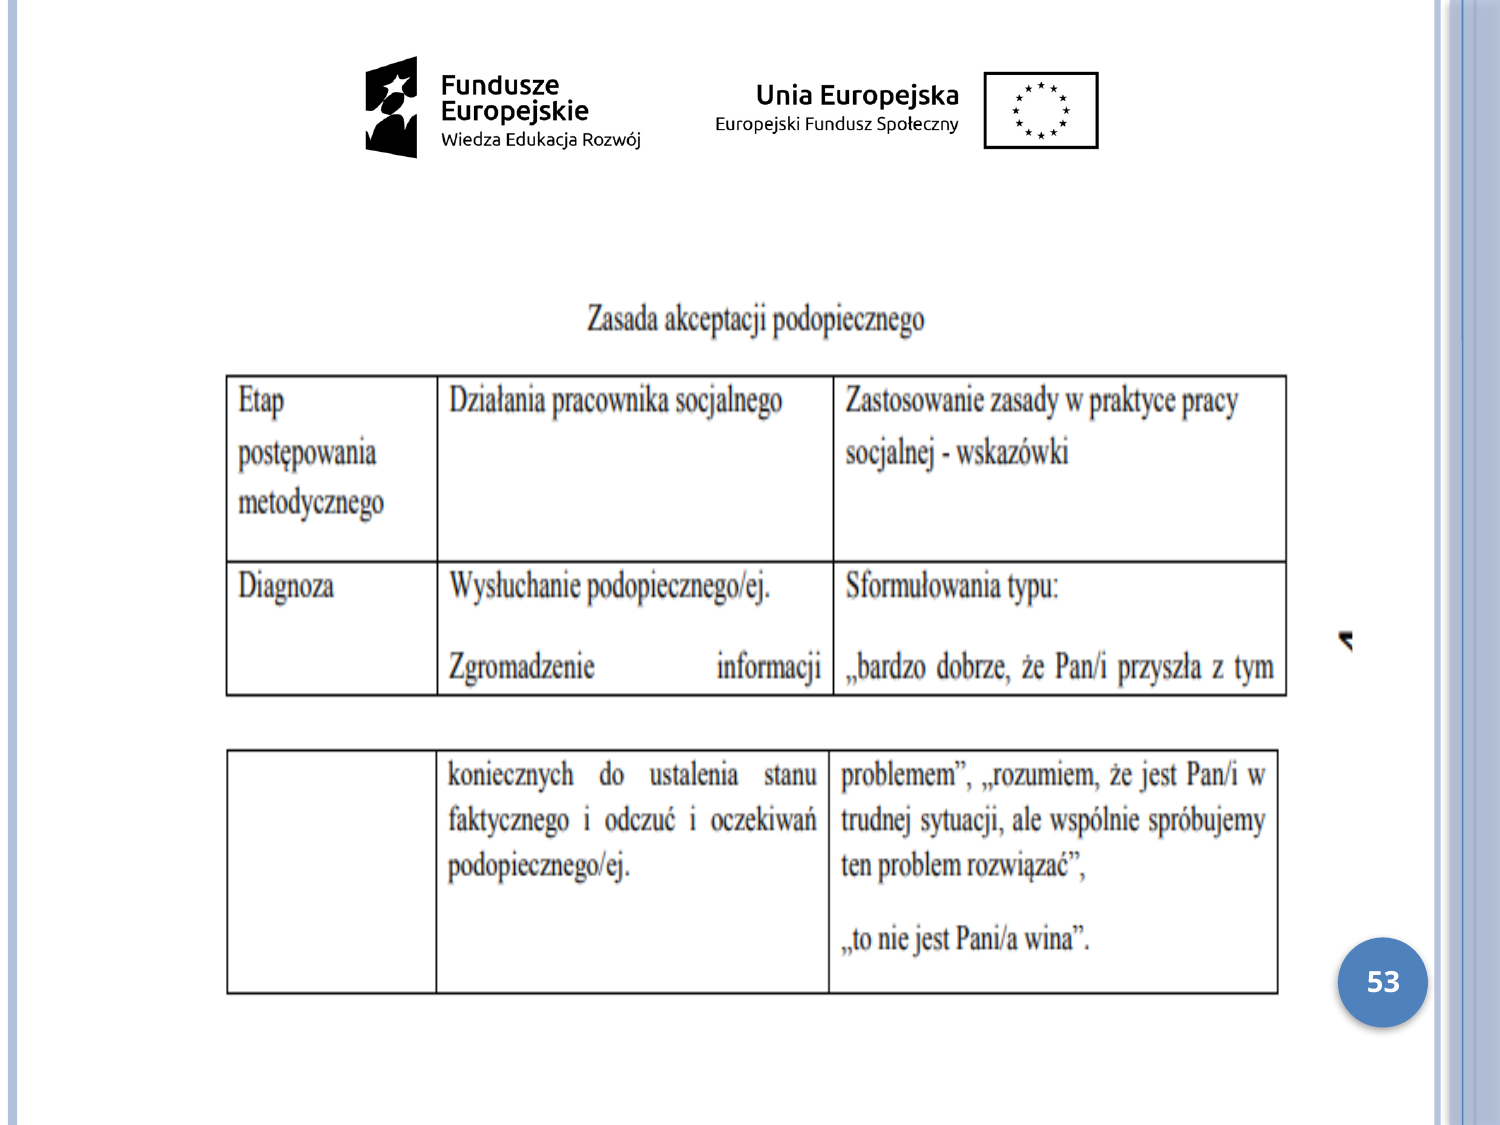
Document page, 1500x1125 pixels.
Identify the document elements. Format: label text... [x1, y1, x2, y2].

picture [340, 30, 1124, 184]
slide_number 53 [1333, 940, 1434, 1027]
picture [170, 254, 1353, 1024]
